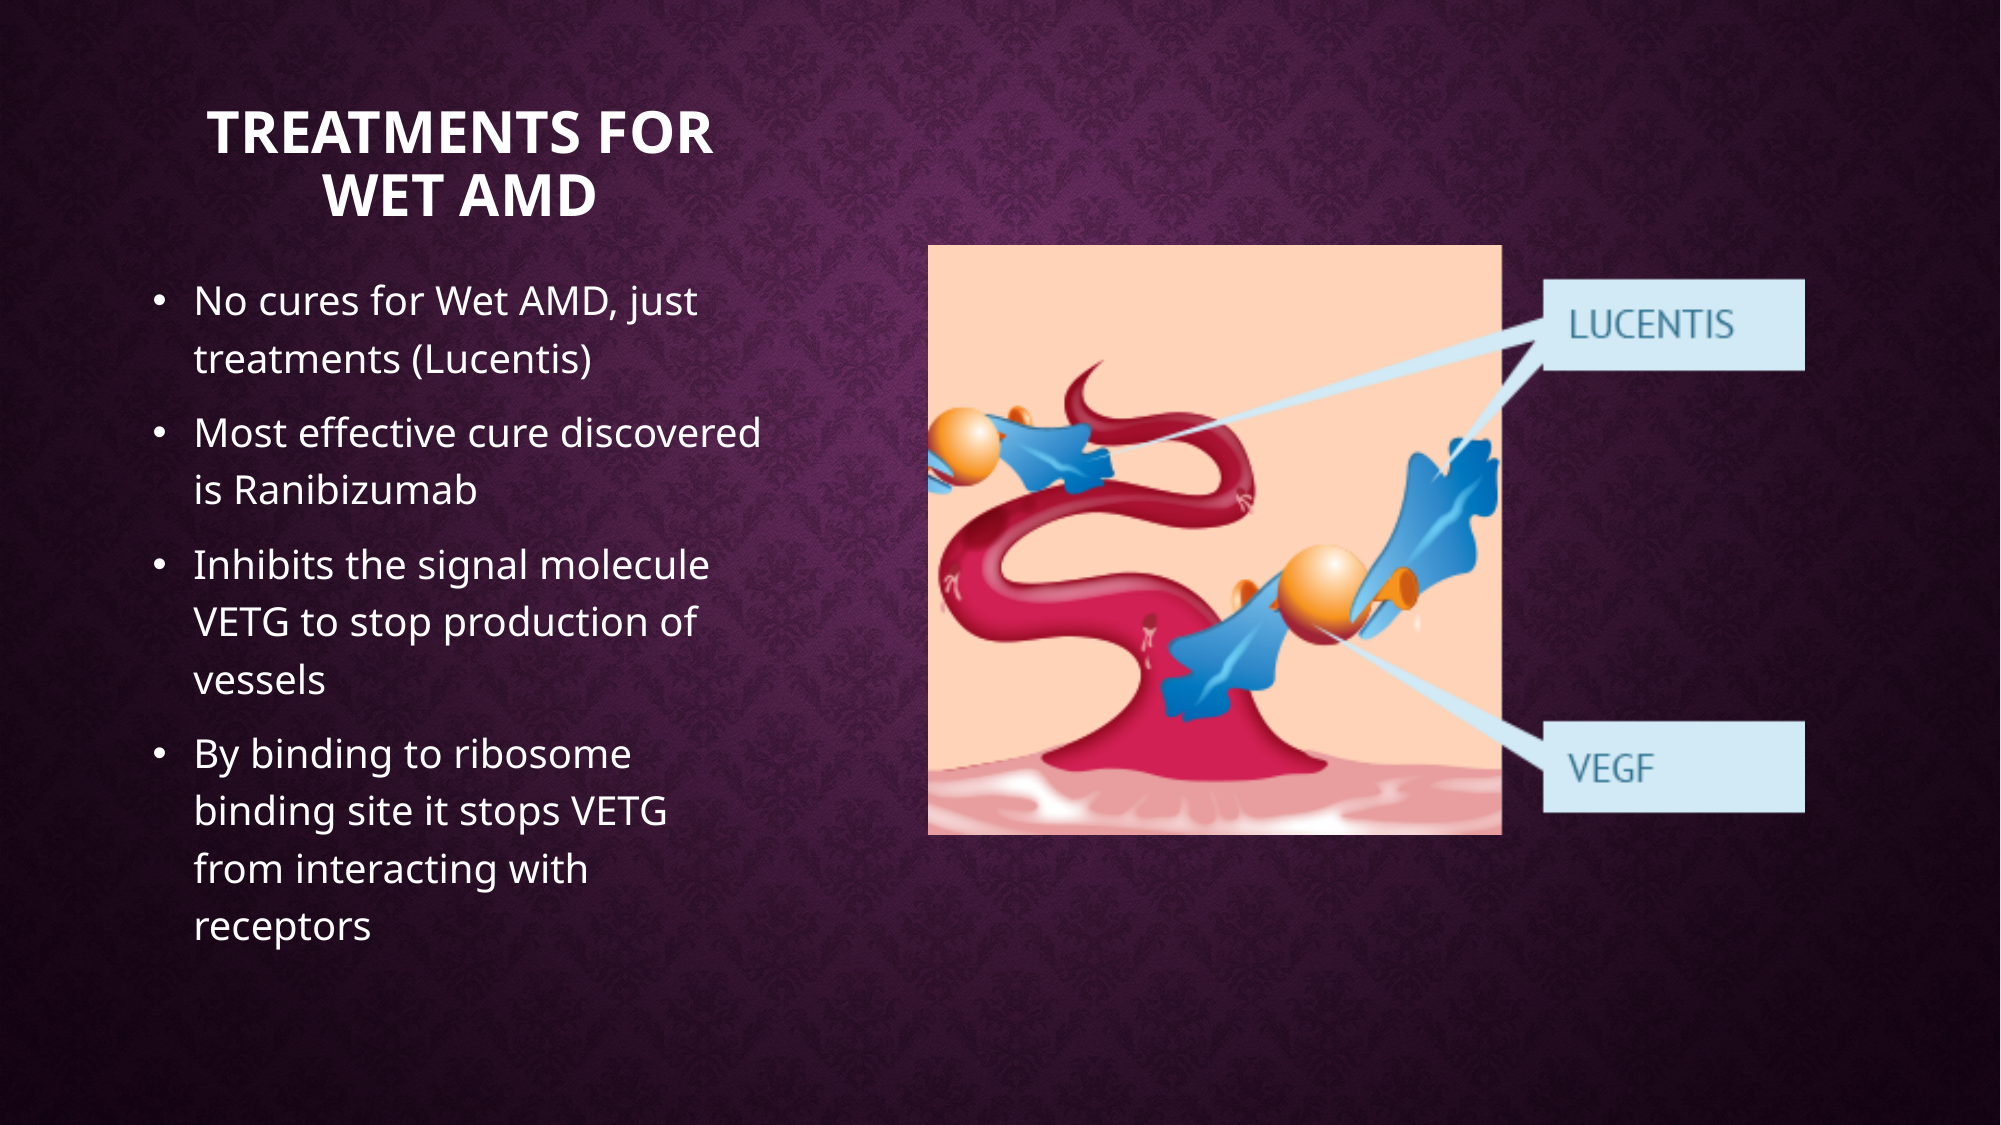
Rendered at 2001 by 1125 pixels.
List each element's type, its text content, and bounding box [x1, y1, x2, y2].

list No cures for Wet AMD, just treatments (Lucentis) Most effective cure discovered is Ranibizumab Inhibits the signal molecule VETG to stop production of vessels By binding to ribosome binding site it stops VETG from interacting with receptors [137, 258, 783, 963]
title Treatments for Wet AMD [137, 75, 783, 237]
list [927, 244, 1805, 835]
